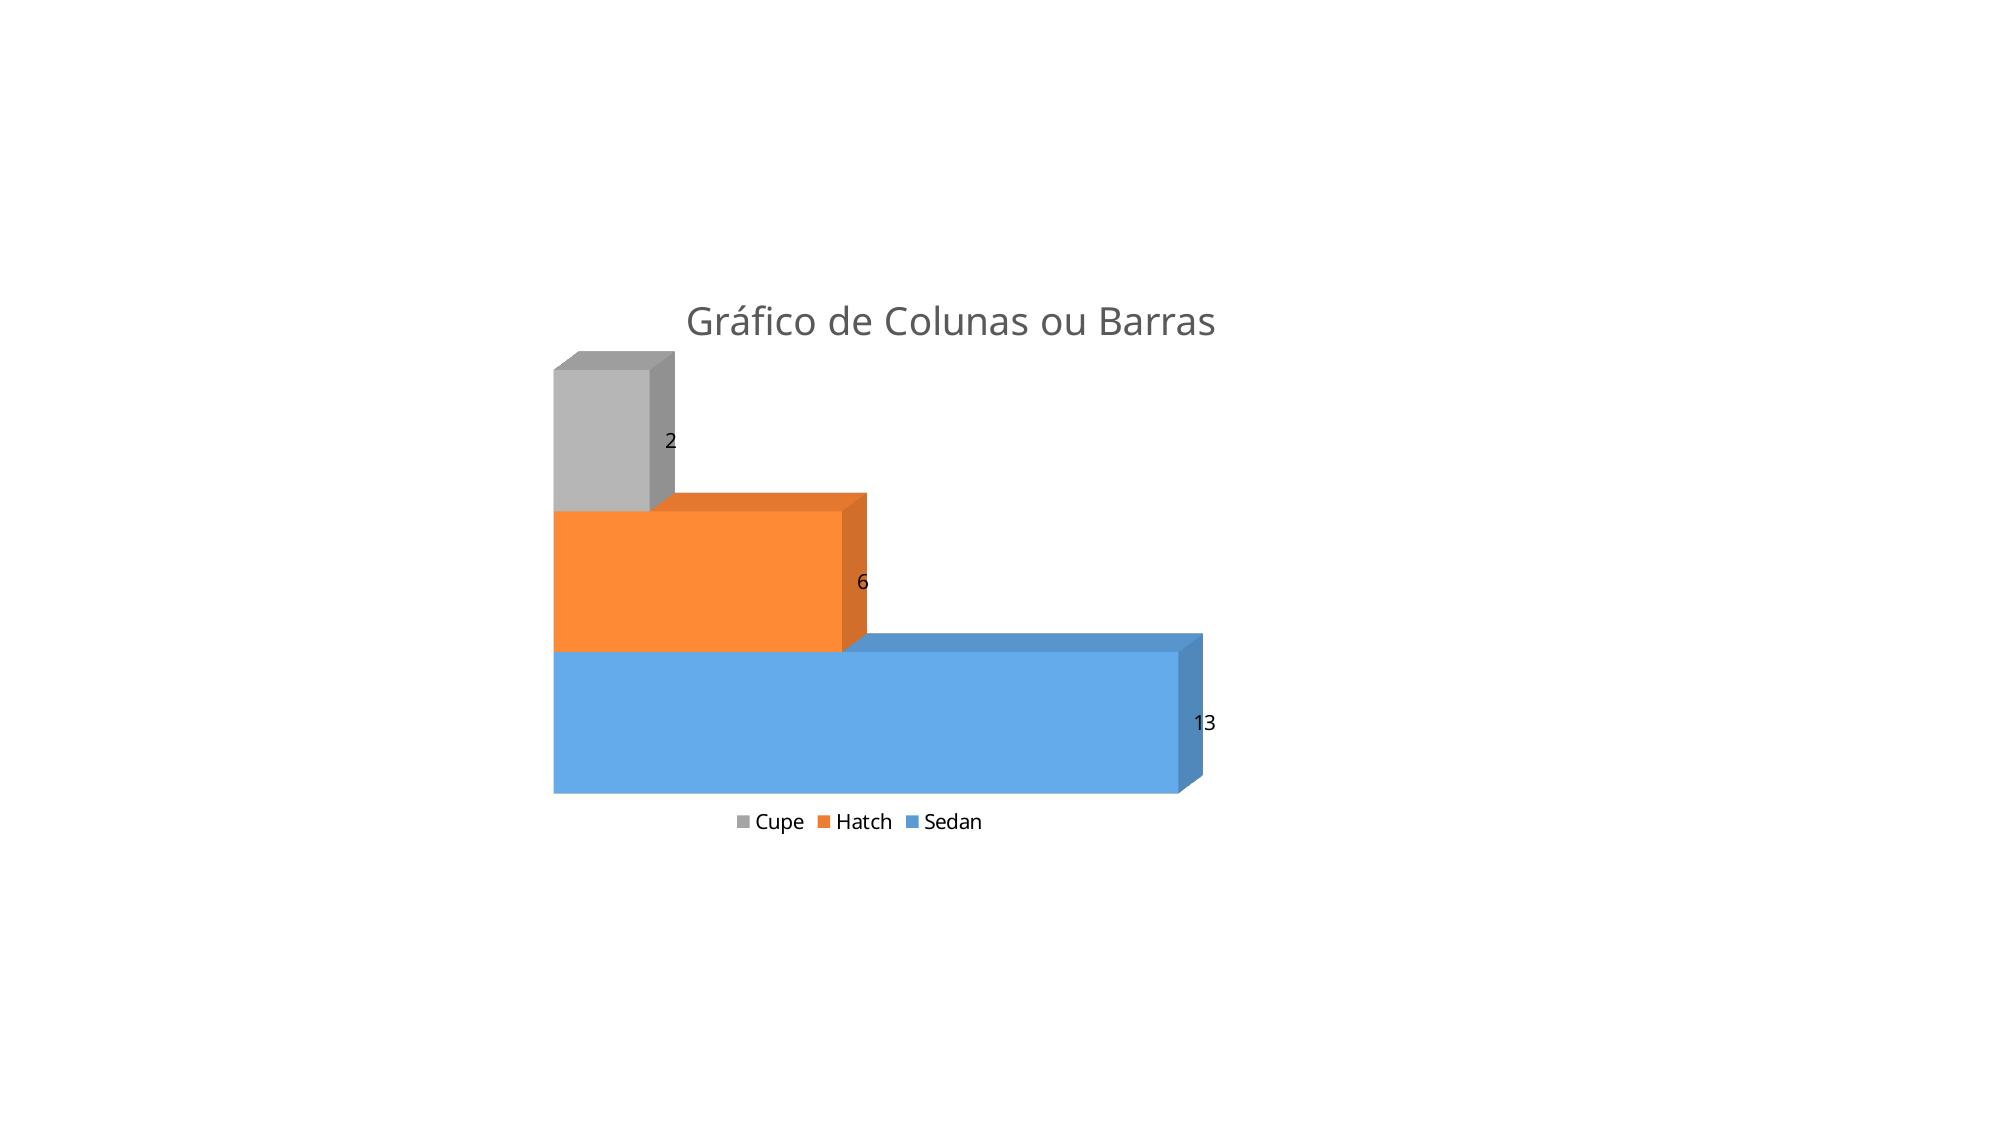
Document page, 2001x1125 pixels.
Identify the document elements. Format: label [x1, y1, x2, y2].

chart [438, 223, 1282, 842]
